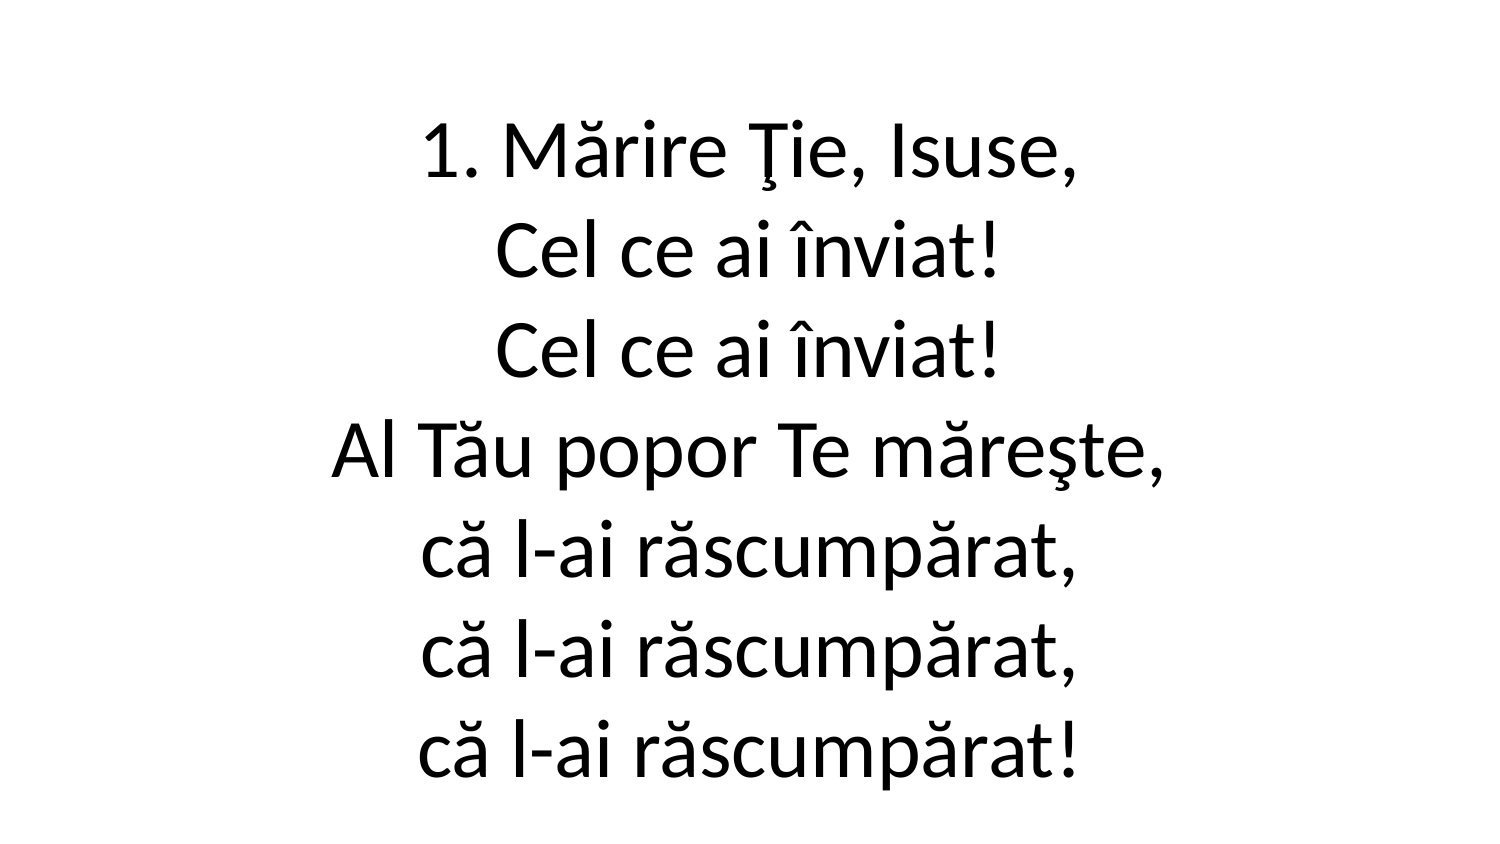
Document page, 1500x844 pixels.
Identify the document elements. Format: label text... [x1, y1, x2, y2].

text_box 1. Mărire Ţie, Isuse, Cel ce ai înviat! Cel ce ai înviat! Al Tău popor Te măreşte, că l-ai răscumpărat, că l-ai răscumpărat, că l-ai răscumpărat! [316, 42, 1183, 802]
